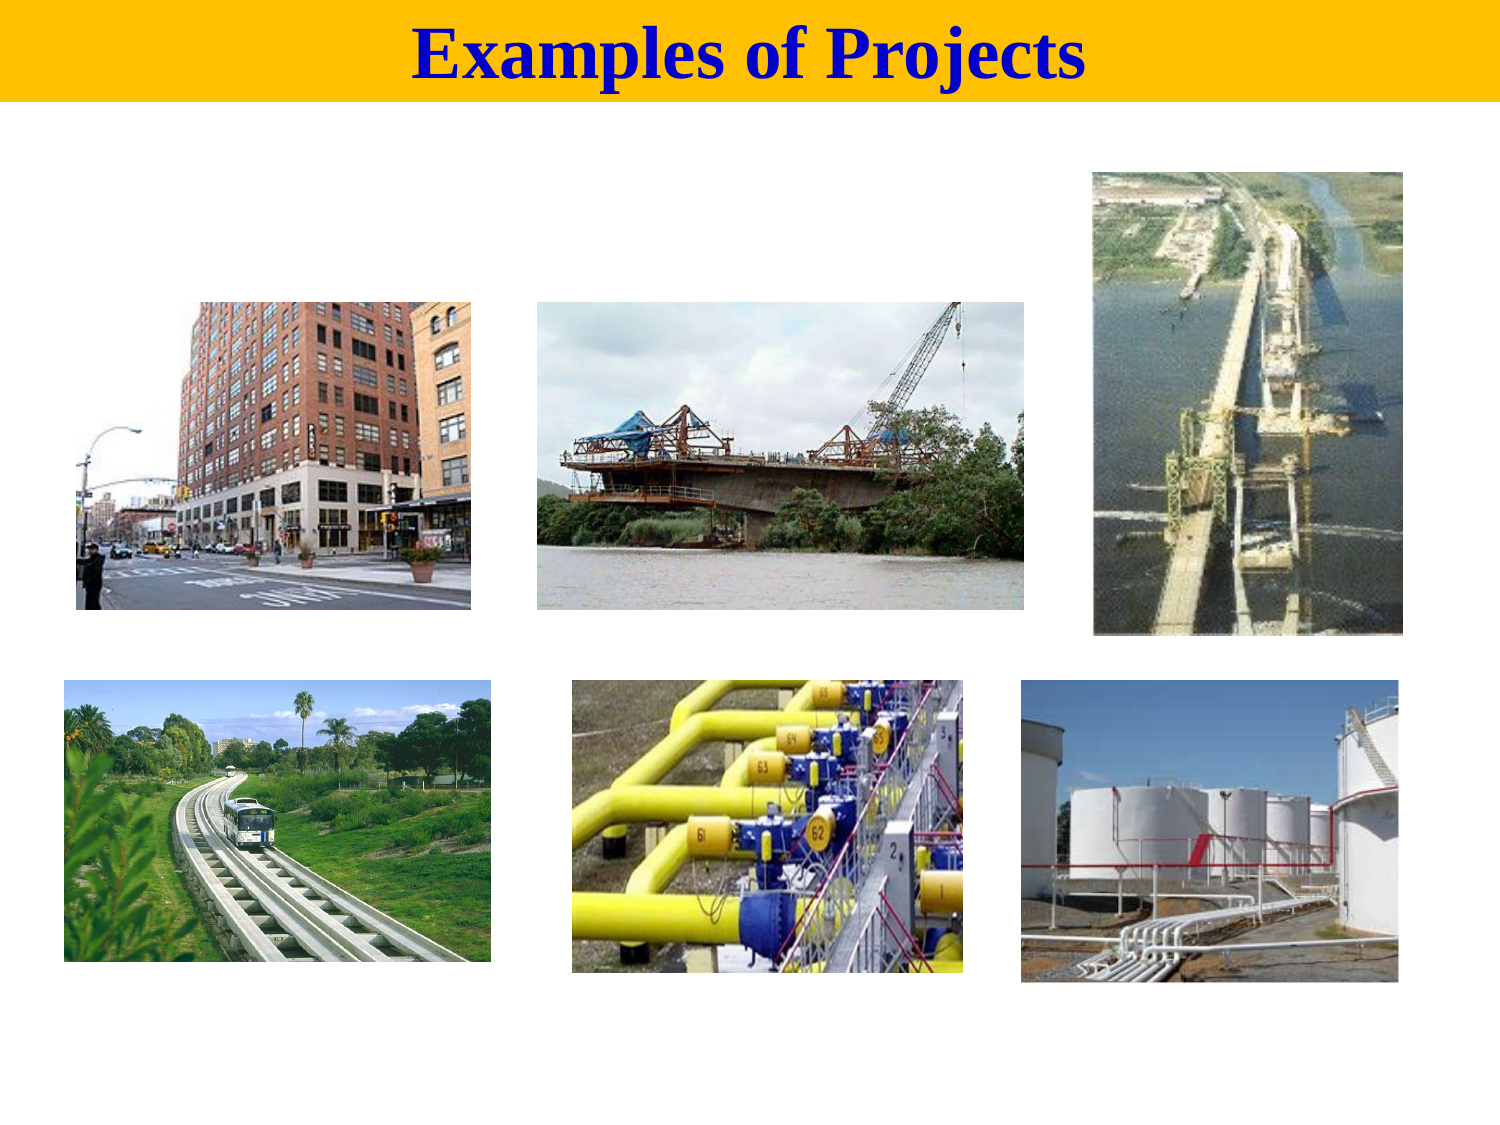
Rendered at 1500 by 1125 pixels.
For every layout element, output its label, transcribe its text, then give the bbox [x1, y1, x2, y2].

picture [572, 680, 963, 974]
picture [64, 680, 491, 962]
picture [1092, 172, 1403, 636]
picture [76, 302, 471, 610]
title Examples of Projects [0, 0, 1500, 102]
picture [1021, 680, 1400, 984]
picture [537, 302, 1024, 610]
